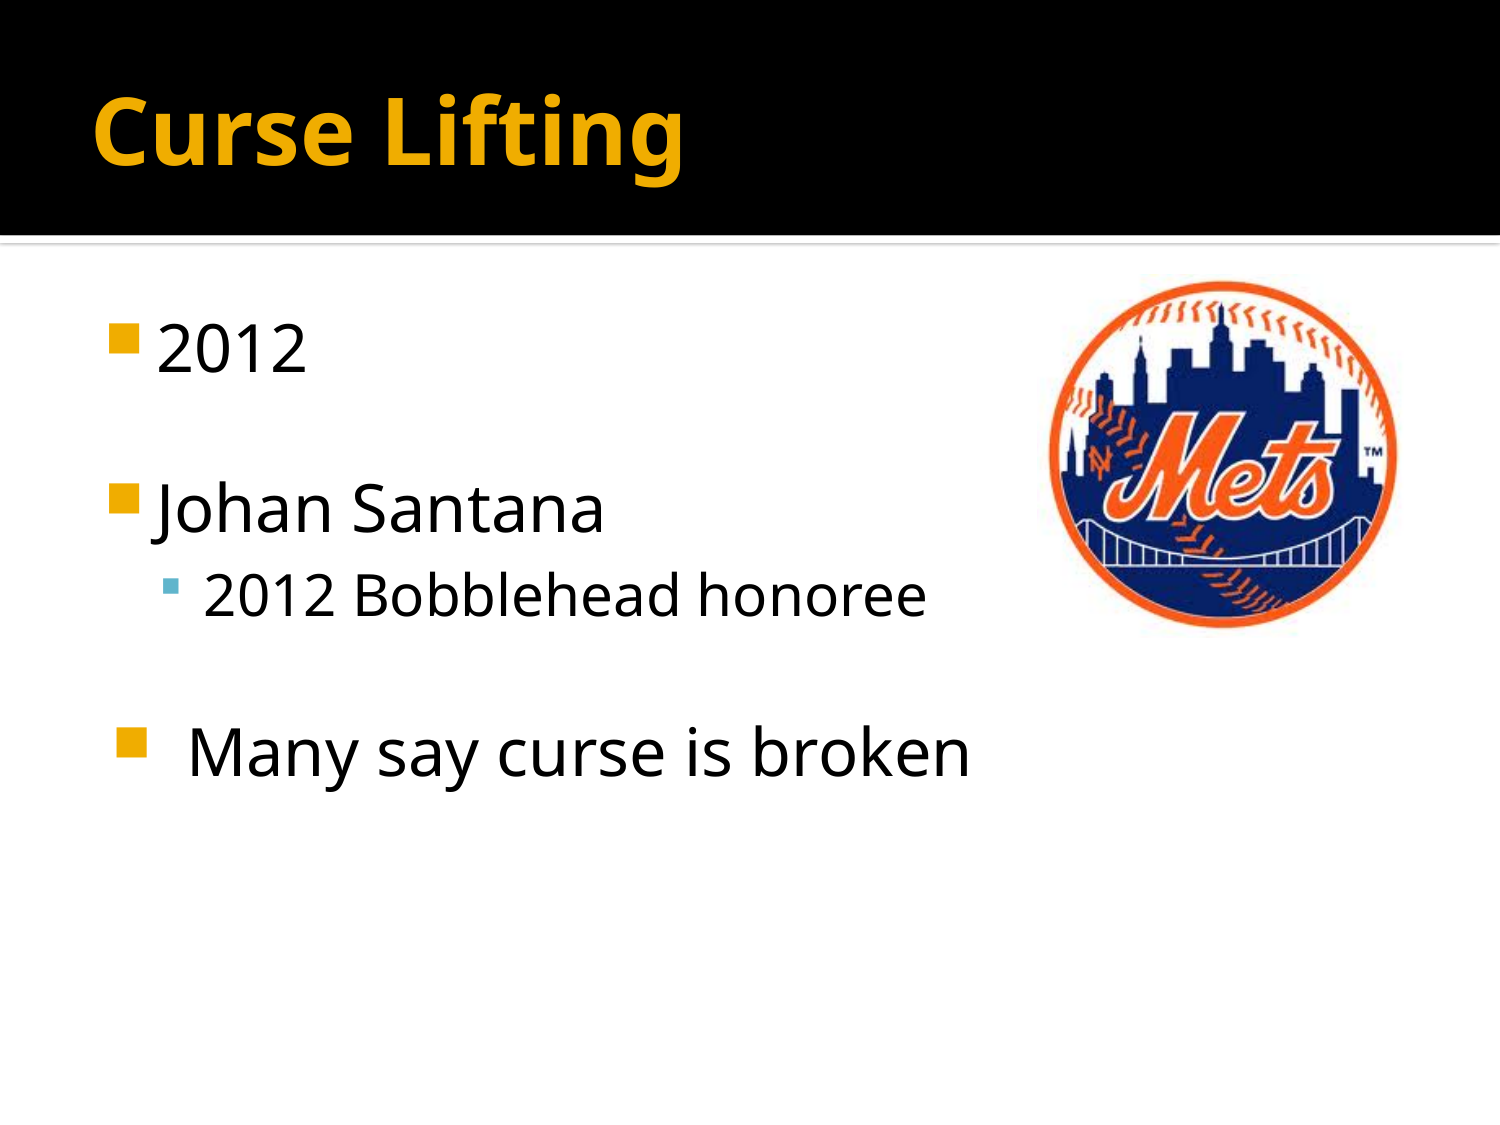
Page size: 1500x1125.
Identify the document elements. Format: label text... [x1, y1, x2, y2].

title Curse Lifting [75, 25, 1425, 231]
picture [1037, 274, 1405, 638]
list 2012 Johan Santana 2012 Bobblehead honoree Many say curse is broken [75, 291, 1425, 1050]
